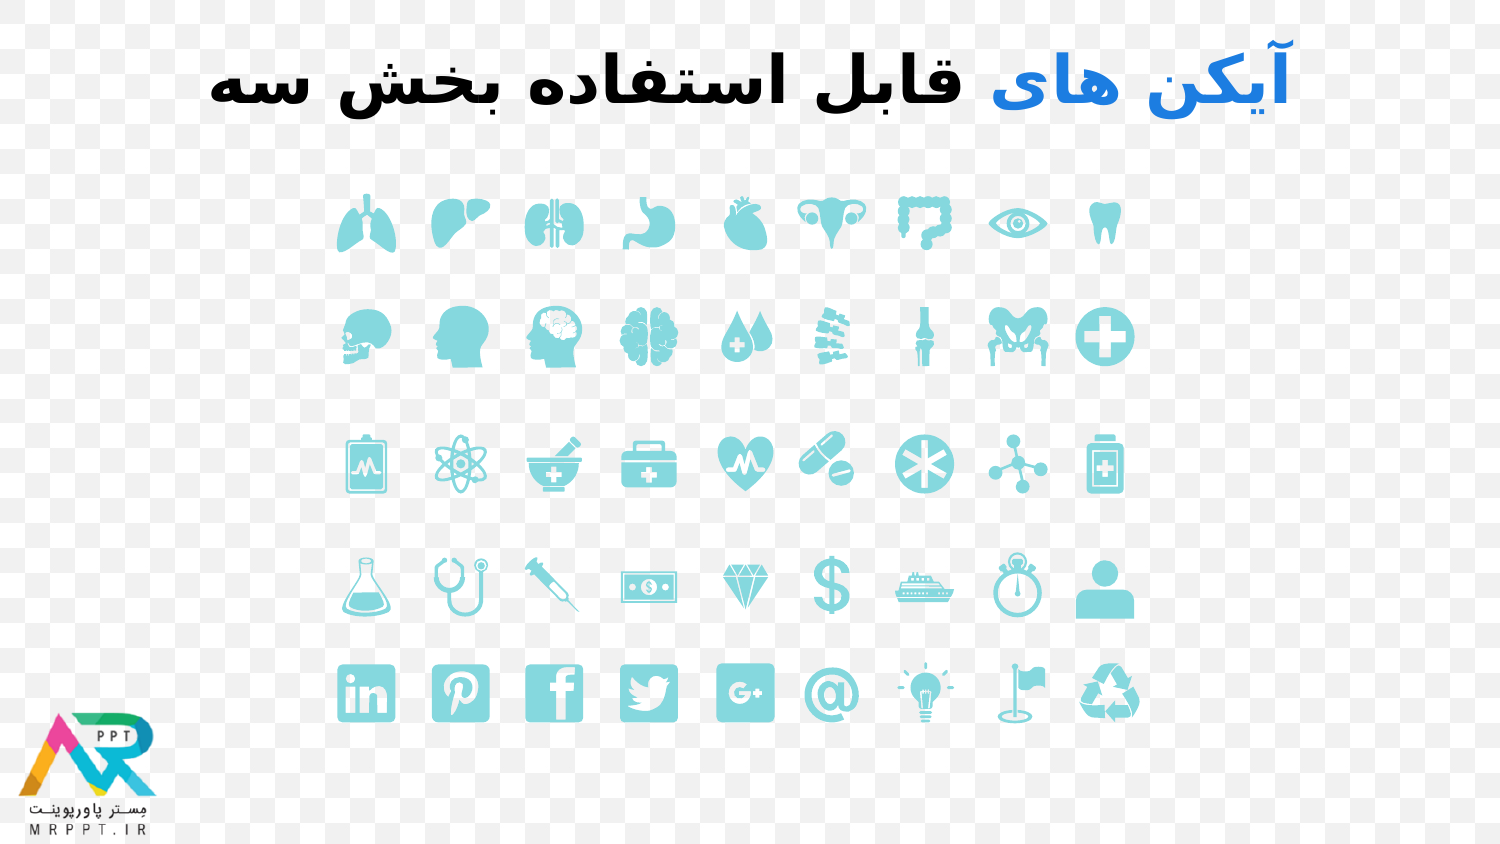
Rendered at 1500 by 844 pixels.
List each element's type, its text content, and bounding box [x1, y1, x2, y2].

text_box [913, 305, 937, 369]
text_box [524, 303, 585, 370]
text_box [719, 308, 775, 365]
text_box [892, 569, 957, 605]
text_box [721, 562, 770, 612]
text_box [721, 193, 770, 253]
text_box [895, 194, 954, 253]
text_box [1073, 558, 1137, 621]
text_box [339, 307, 394, 367]
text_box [432, 305, 490, 368]
text_box [1084, 432, 1126, 496]
text_box [811, 553, 852, 616]
text_box [986, 205, 1050, 241]
text_box [1077, 661, 1142, 725]
text_box [995, 661, 1048, 726]
text_box [1073, 305, 1137, 369]
text_box [334, 191, 399, 255]
text_box [620, 194, 678, 252]
text_box [432, 432, 489, 496]
text_box [895, 684, 907, 692]
text_box [986, 432, 1050, 496]
picture [0, 0, 1500, 844]
text_box [796, 429, 856, 488]
text_box [522, 555, 582, 614]
text_box [524, 434, 585, 494]
text_box [901, 659, 950, 725]
text_box [619, 438, 679, 490]
text_box [335, 662, 398, 725]
text_box [985, 305, 1051, 369]
text_box [991, 550, 1044, 620]
text_box [429, 662, 492, 725]
text_box [343, 432, 390, 496]
text_box [617, 662, 680, 725]
text_box [522, 196, 586, 251]
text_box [813, 306, 851, 367]
text_box [431, 555, 491, 619]
text_box [714, 661, 777, 725]
text_box [802, 665, 861, 725]
text_box [944, 684, 957, 692]
text_box [617, 305, 681, 369]
text_box آیکن های قابل استفاده بخش سه [171, 21, 1329, 162]
text_box [523, 662, 586, 725]
text_box [892, 432, 957, 496]
text_box [715, 434, 776, 493]
text_box [429, 196, 493, 250]
text_box [1087, 200, 1124, 247]
text_box [619, 569, 679, 605]
text_box [795, 195, 869, 252]
text_box [340, 555, 393, 619]
